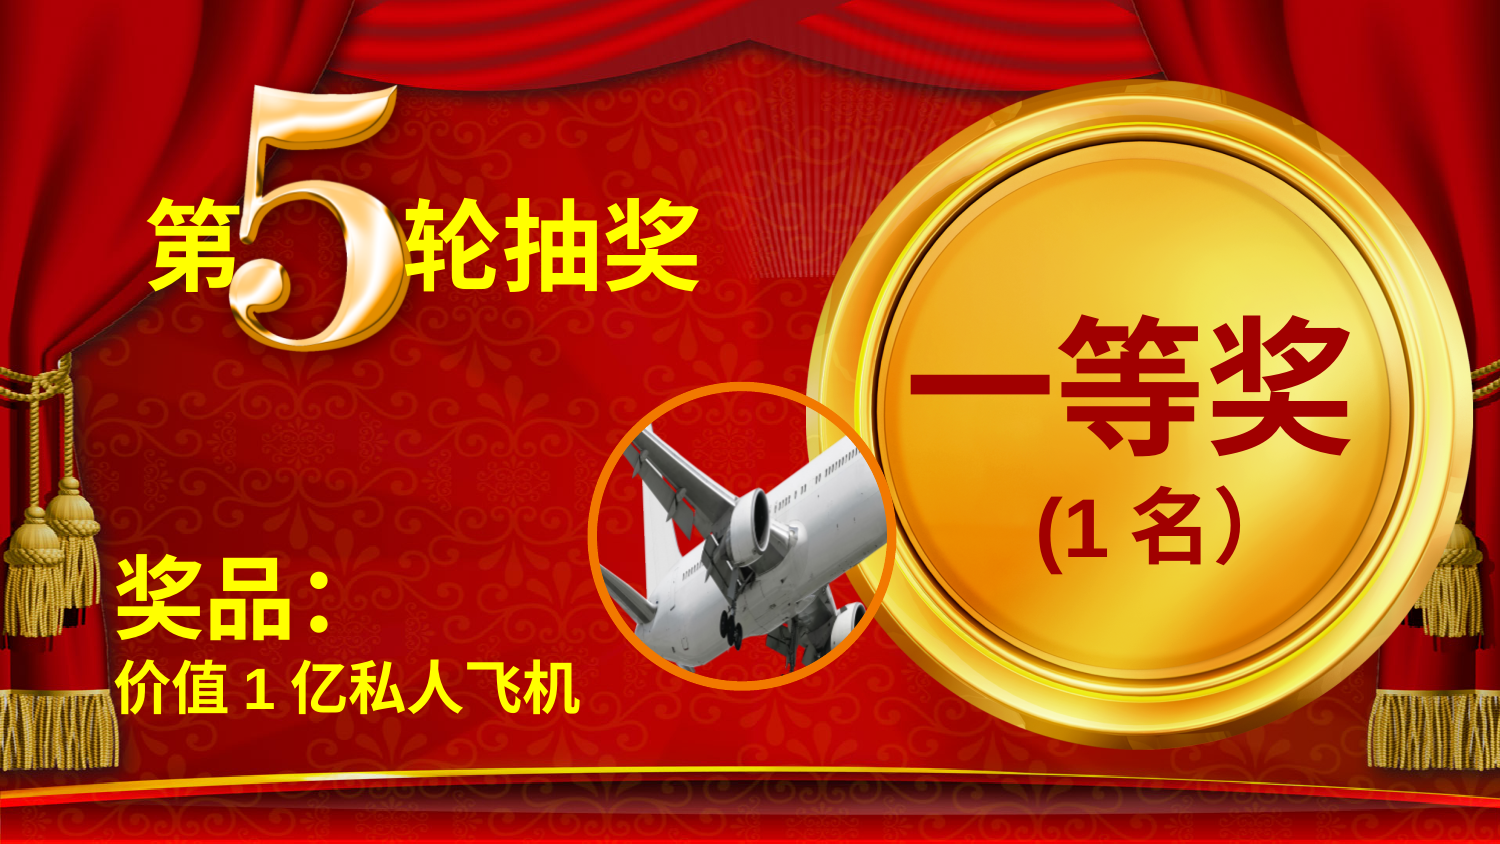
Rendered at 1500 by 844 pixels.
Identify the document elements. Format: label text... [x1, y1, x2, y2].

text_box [96, 63, 751, 383]
text_box [590, 384, 799, 689]
picture [0, 0, 1500, 844]
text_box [804, 78, 1500, 844]
text_box 奖品： 价值1亿私人飞机 [98, 533, 799, 729]
